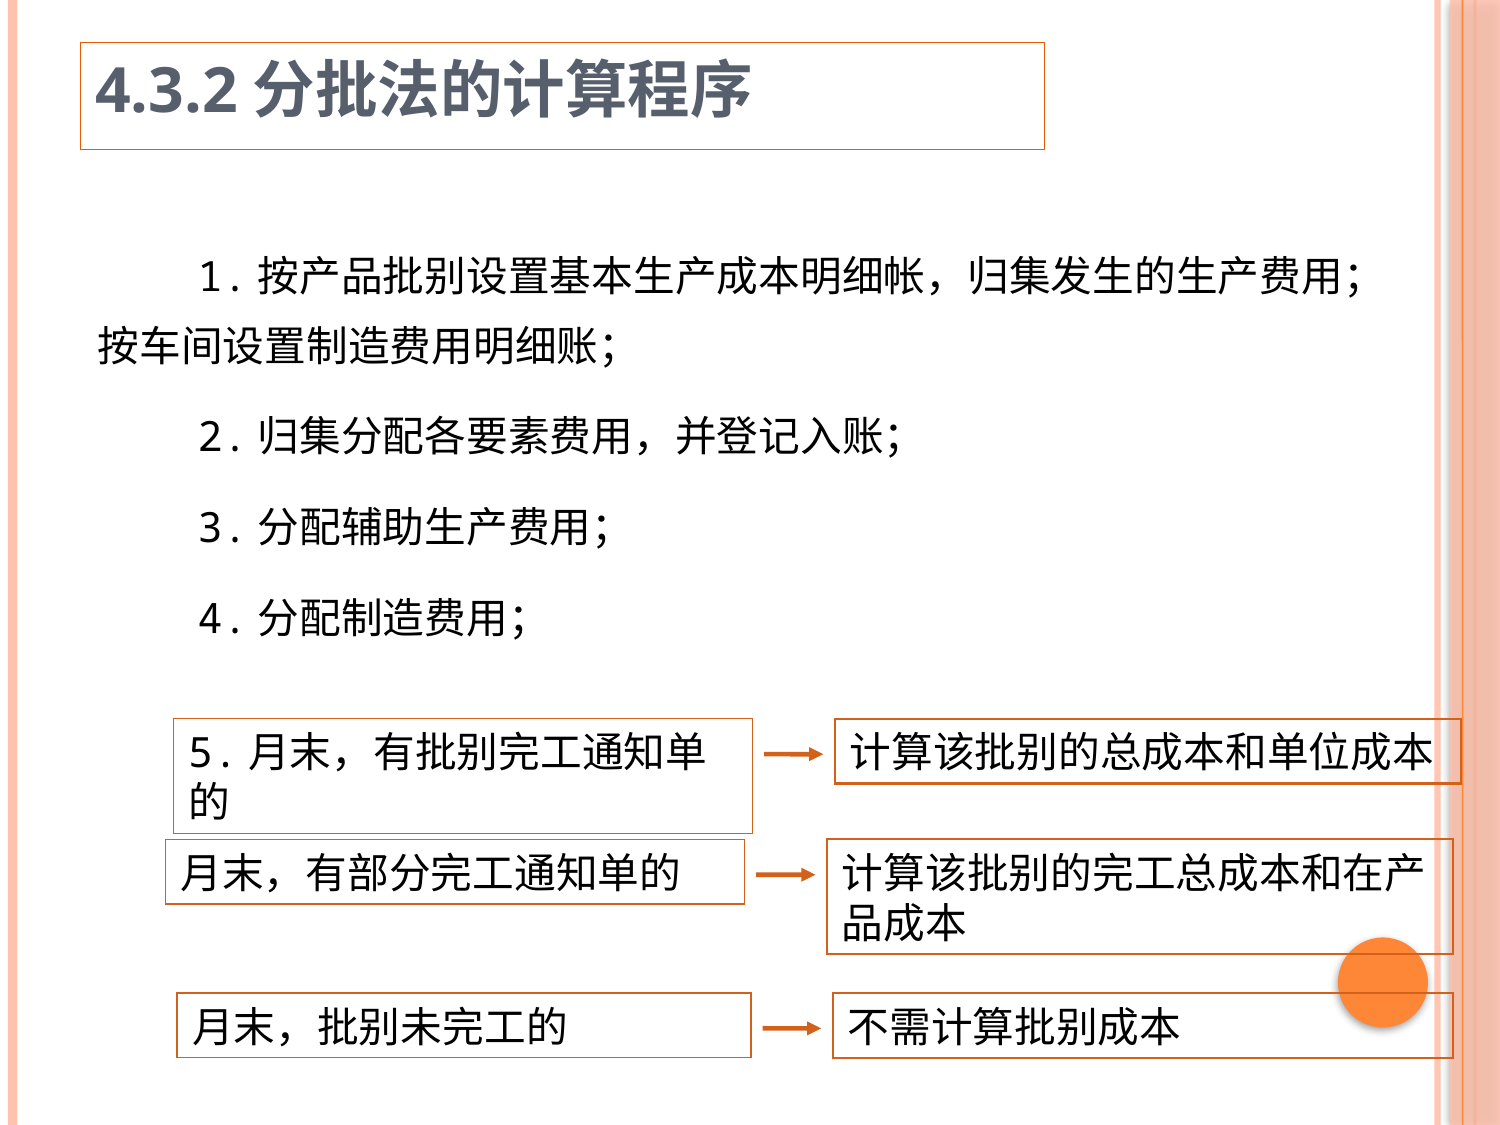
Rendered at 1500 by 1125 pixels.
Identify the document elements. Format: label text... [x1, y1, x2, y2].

table_cell 二车间费用分配 [1464, 717, 1468, 794]
table_cell 略 [1449, 990, 1459, 1002]
text_box 4.3.2分批法的计算程序 [80, 42, 1045, 150]
text_box 1.按产品批别设置基本生产成本明细帐，归集发生的生产费用；按车间设置制造费用明细账； 2.归集分配各要素费用，并登记入账； 3.分配辅助生产费用； 4.分配制造费用； [82, 222, 1430, 650]
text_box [172, 718, 1462, 787]
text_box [176, 992, 1454, 1061]
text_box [164, 838, 1454, 957]
